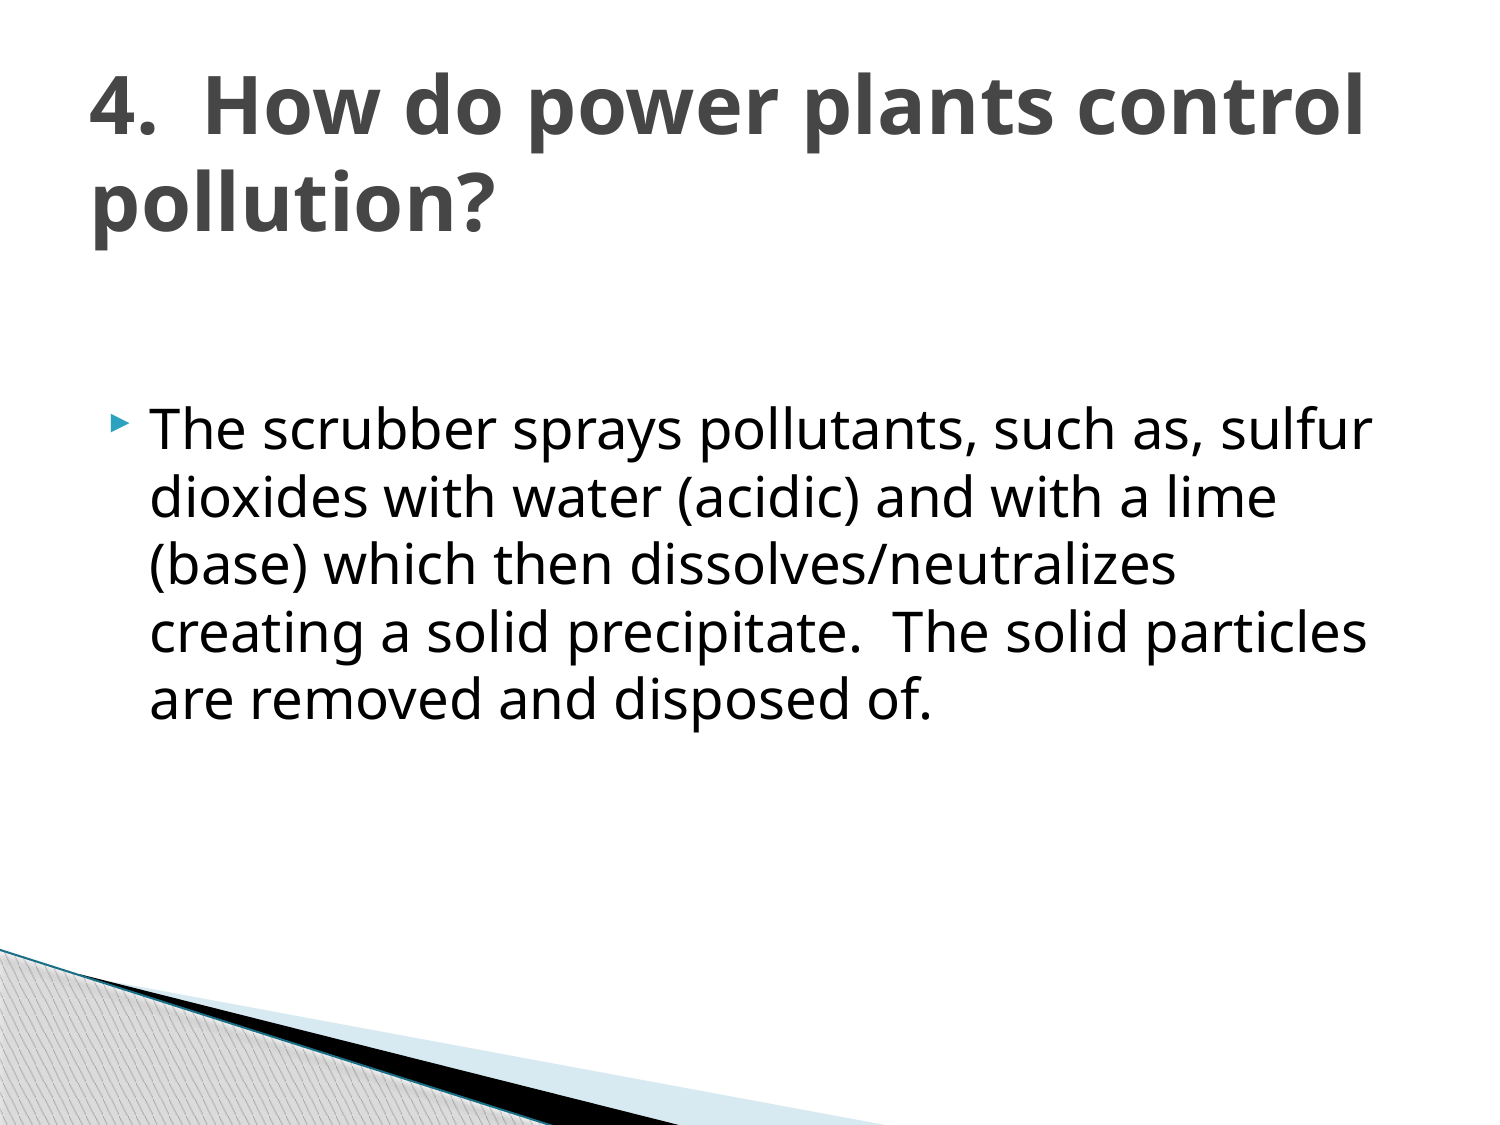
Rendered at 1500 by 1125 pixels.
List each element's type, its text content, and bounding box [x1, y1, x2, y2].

list The scrubber sprays pollutants, such as, sulfur dioxides with water (acidic) and with a lime (base) which then dissolves/neutralizes creating a solid precipitate. The solid particles are removed and disposed of. [75, 386, 1425, 986]
title 4. How do power plants control pollution? [75, 45, 1425, 354]
